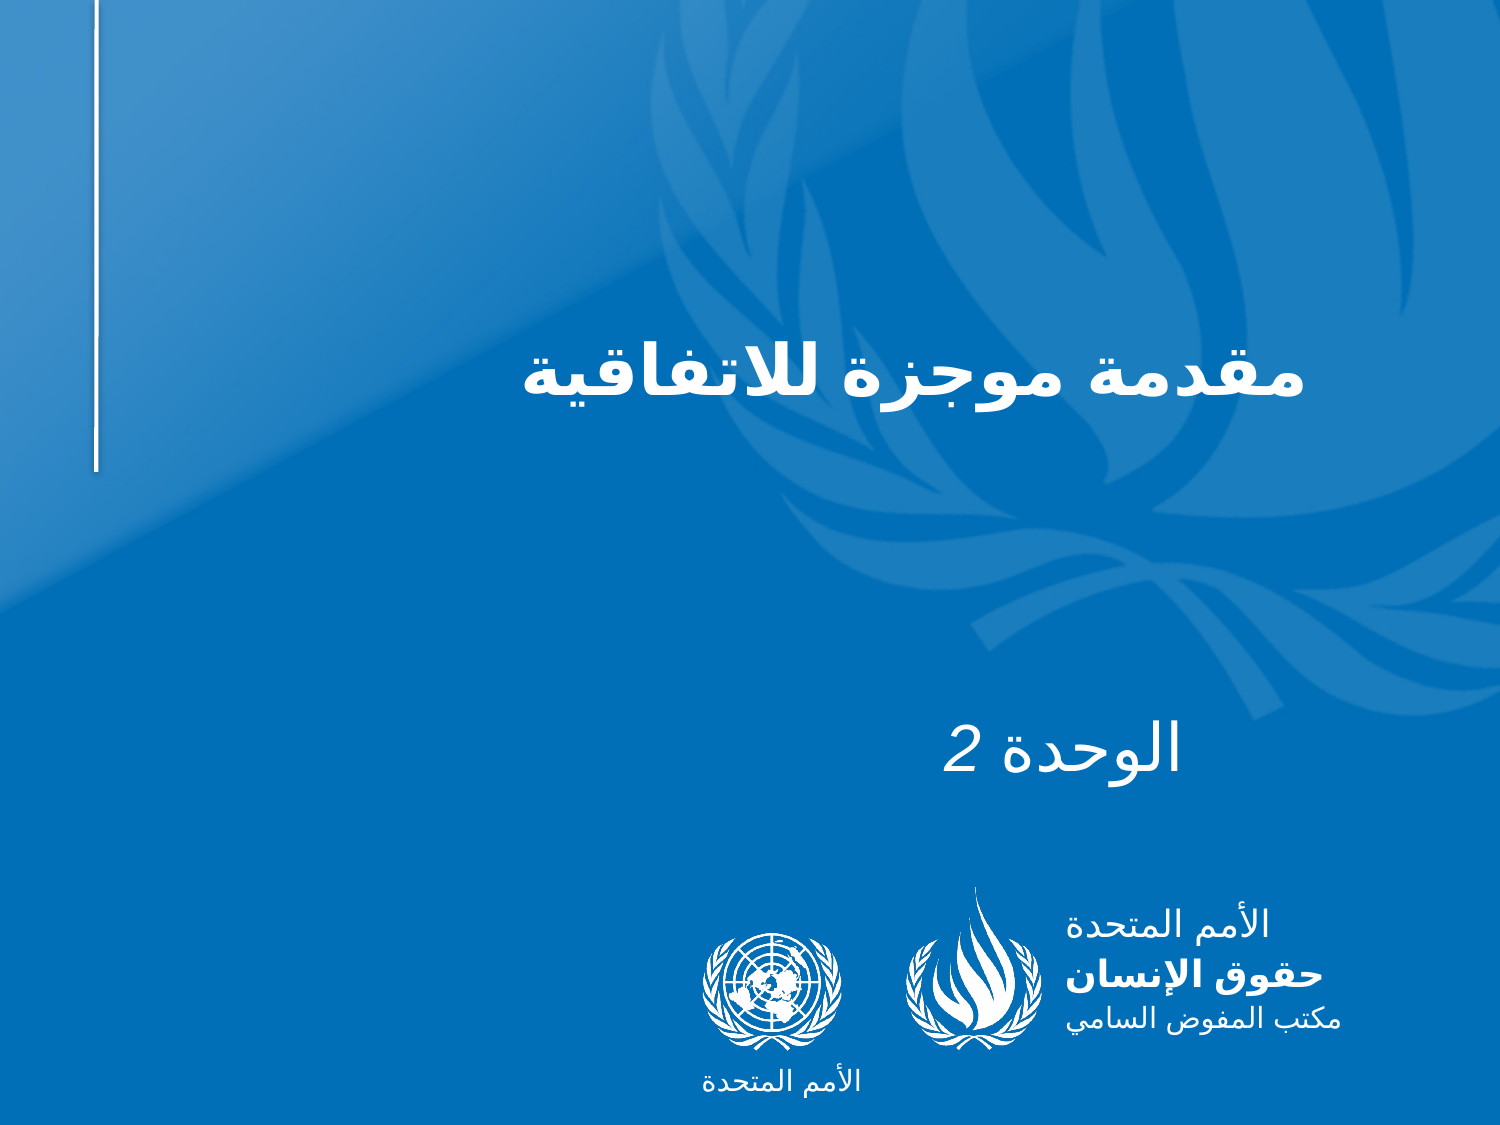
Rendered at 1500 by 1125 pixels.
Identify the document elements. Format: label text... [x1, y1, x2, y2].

text_box الأمم المتحدة [665, 1055, 899, 1098]
text_box الأمم المتحدة حقوق الإنسان مكتب المفوض السامي [1050, 892, 1421, 1059]
subtitle الوحدة 2 [118, 696, 1200, 858]
title مقدمة موجزة للاتفاقية [118, 316, 1325, 506]
picture [0, 0, 1500, 1125]
